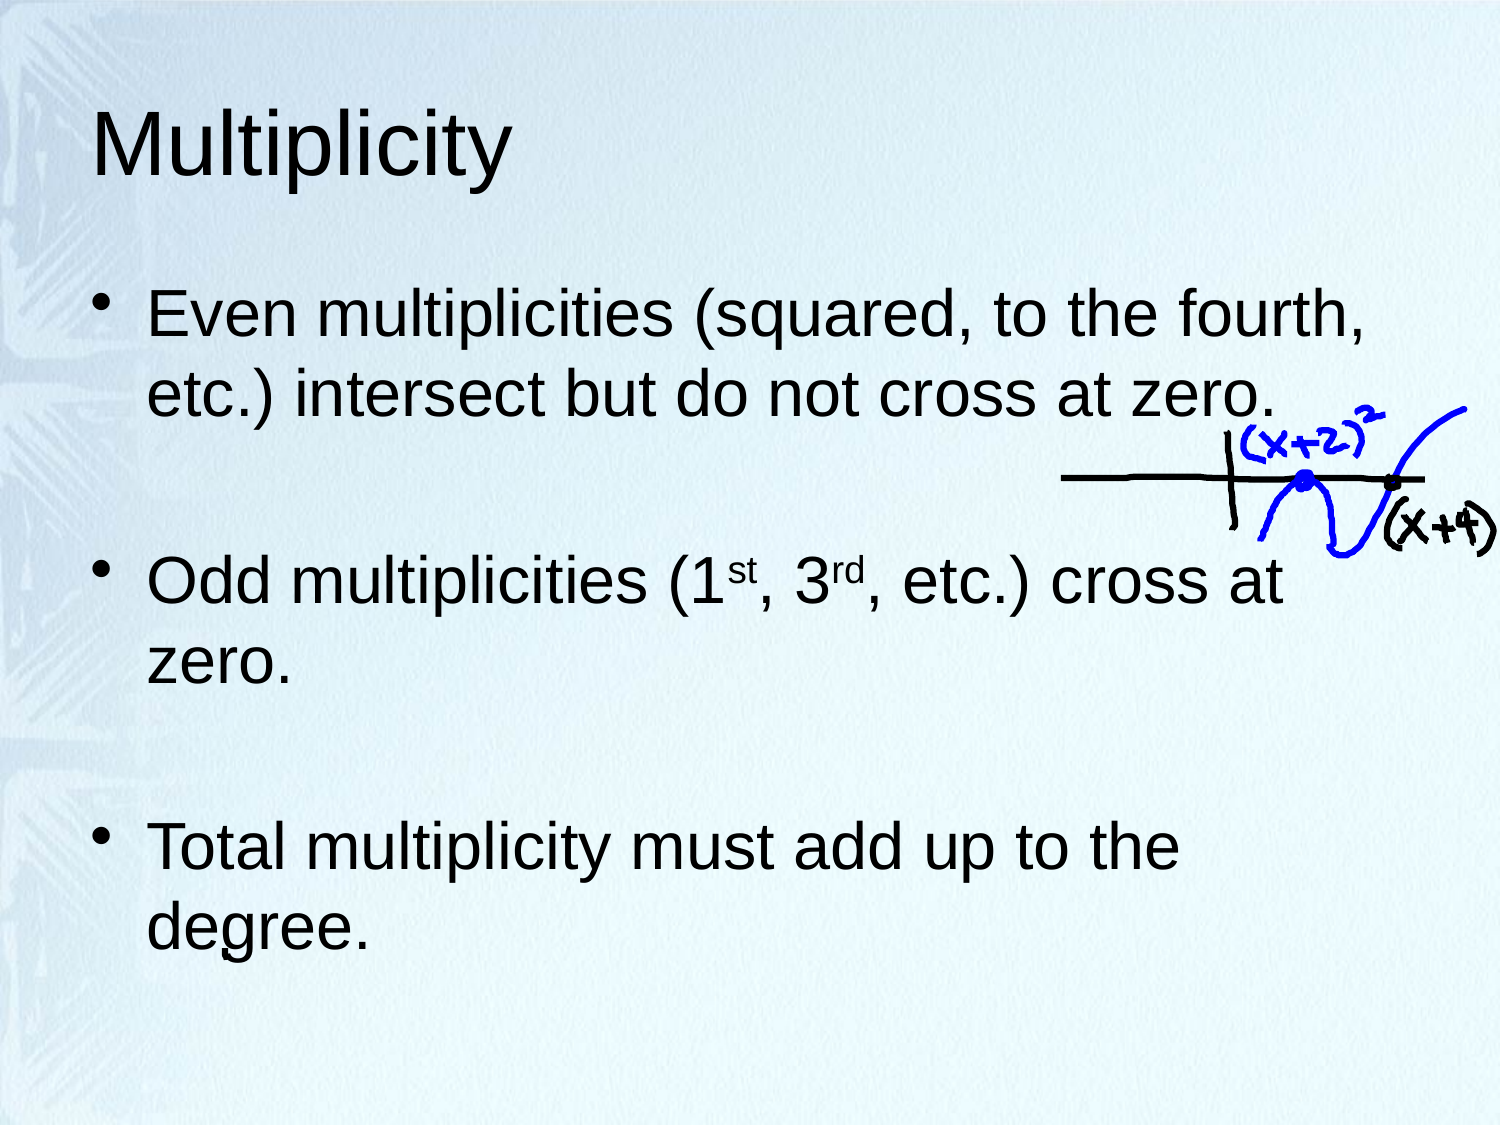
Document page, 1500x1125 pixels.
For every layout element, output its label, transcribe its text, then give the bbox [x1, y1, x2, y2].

text_box [1296, 471, 1314, 491]
text_box [1393, 408, 1465, 477]
title Multiplicity [74, 44, 1426, 233]
text_box [1299, 435, 1310, 457]
text_box [1466, 502, 1495, 555]
text_box [1399, 509, 1425, 543]
text_box [1225, 431, 1236, 531]
text_box [1269, 432, 1286, 457]
text_box [1465, 509, 1475, 544]
text_box [1328, 487, 1391, 557]
text_box [1344, 422, 1363, 458]
text_box [1300, 477, 1306, 485]
text_box [1403, 514, 1412, 526]
text_box [1386, 475, 1400, 489]
text_box [1441, 516, 1449, 543]
text_box [1458, 511, 1466, 526]
list Even multiplicities (squared, to the fourth, etc.) intersect but do not cross at zero. Odd multiplicities (1st, 3rd, etc.) cross at zero. Total multiplicity must add up to the degree. [74, 262, 1426, 1006]
picture [0, 0, 1500, 1125]
text_box [1356, 407, 1386, 422]
text_box [1276, 446, 1288, 455]
text_box [224, 948, 228, 960]
text_box [1259, 432, 1276, 447]
text_box [1232, 477, 1297, 481]
text_box [1242, 424, 1267, 462]
text_box [1413, 525, 1429, 542]
text_box [1060, 475, 1229, 479]
text_box [1318, 429, 1349, 453]
text_box [1312, 477, 1386, 481]
text_box [1432, 526, 1443, 530]
text_box [1386, 498, 1407, 550]
text_box [1259, 480, 1335, 543]
